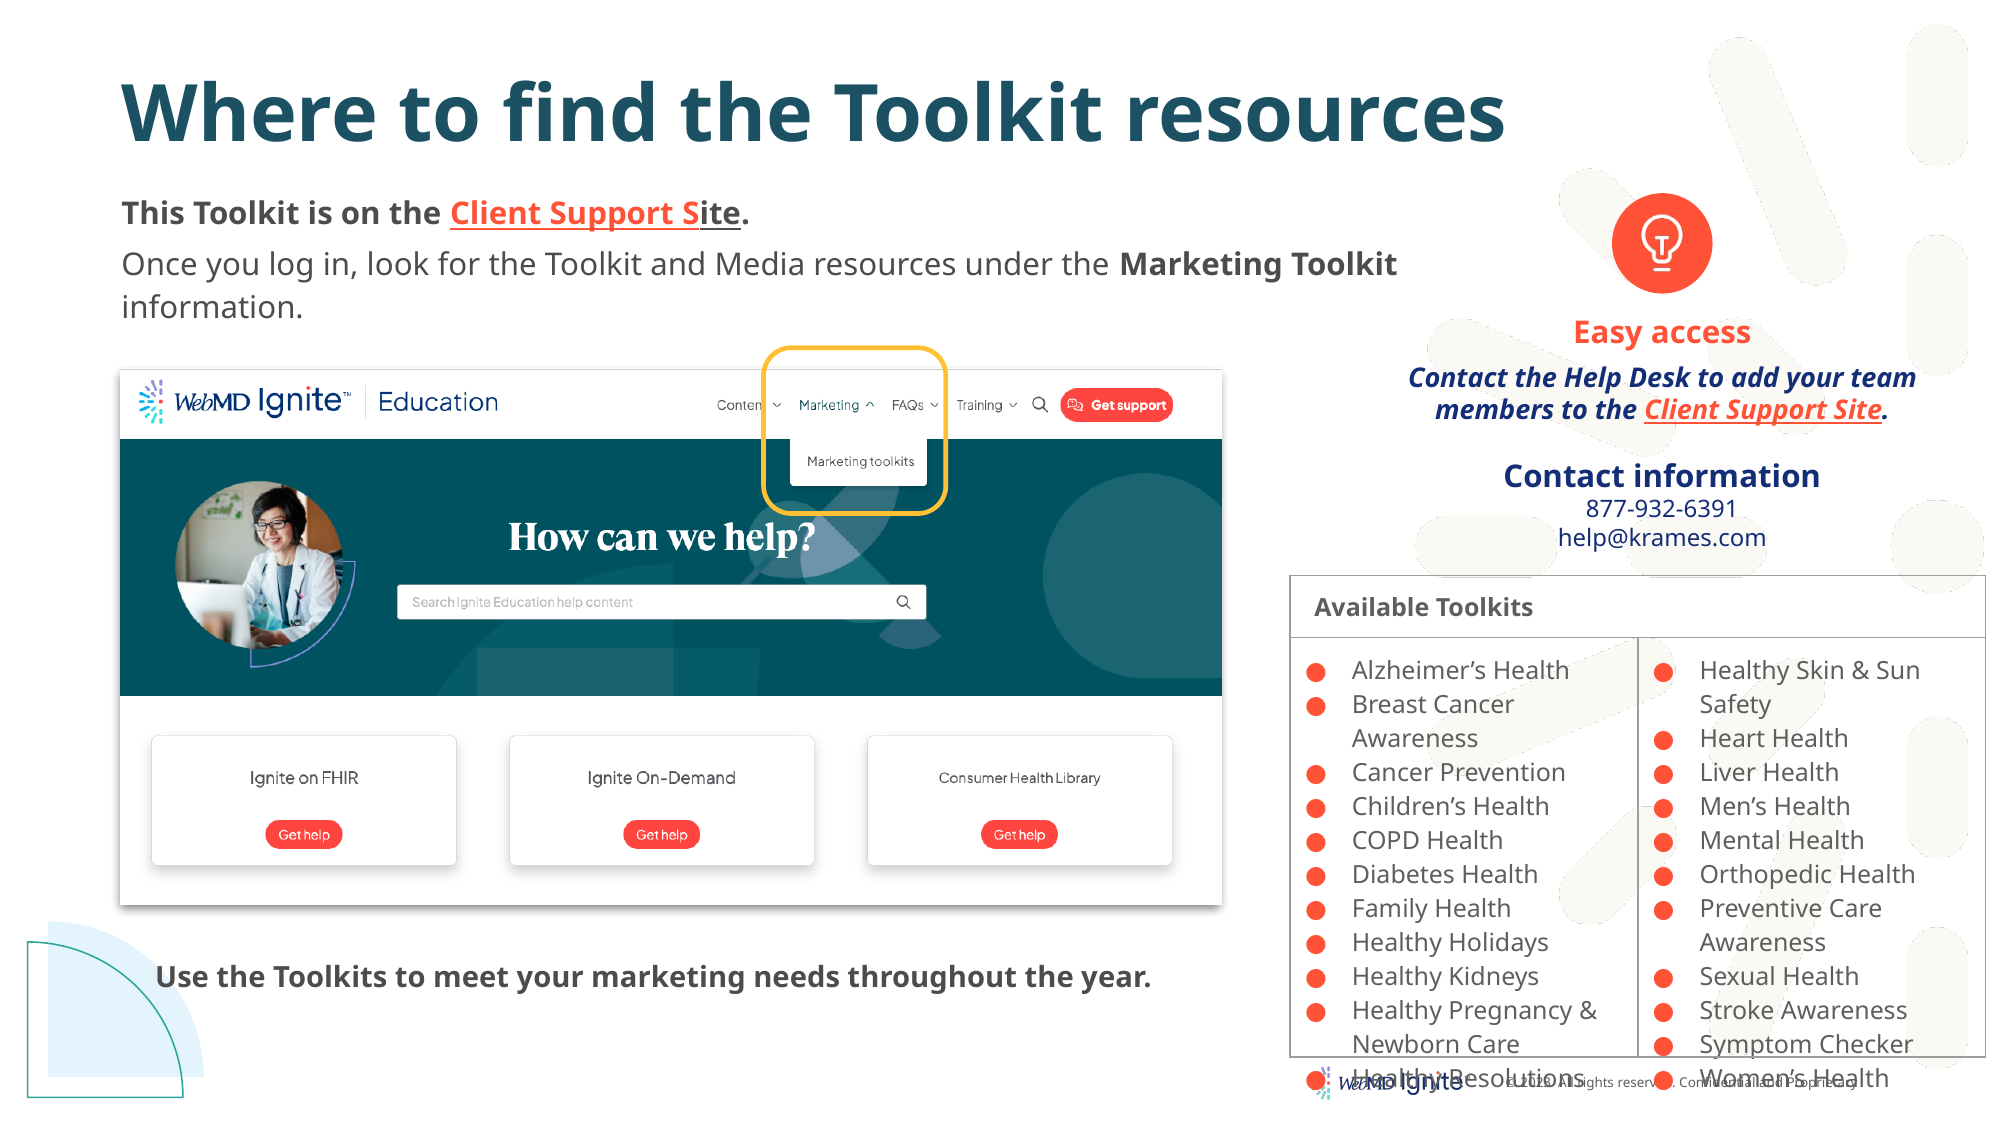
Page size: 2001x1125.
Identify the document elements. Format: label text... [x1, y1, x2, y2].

picture [120, 368, 1222, 905]
text_box [765, 347, 945, 366]
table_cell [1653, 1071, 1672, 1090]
text_box Once you log in, look for the Toolkit and Media resources under the Marketing Toolkit information. [121, 238, 1473, 325]
table_cell Healthy Skin & Sun Safety Heart Health Liver Health Men’s Health Mental Health Orthopedic Health Preventive Care Awareness Sexual Health Stroke Awareness Symptom Checker Women’s Health [1639, 638, 1985, 1056]
table_cell Alzheimer’s Health Breast Cancer Awareness Cancer Prevention Children’s Health COPD Health Diabetes Health Family Health Healthy Holidays Healthy Kidneys Healthy Pregnancy & Newborn Care Healthy Resolutions [1291, 638, 1637, 1056]
text_box Use the Toolkits to meet your marketing needs throughout the year. [141, 952, 1174, 994]
picture [1308, 1063, 1474, 1103]
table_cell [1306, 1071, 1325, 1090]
text_box This Toolkit is on the Client Support Site. [121, 187, 1353, 237]
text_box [1611, 192, 1713, 294]
text_box Easy access Contact the Help Desk to add your team members to the Client Support Site. Contact information 877-932-6391 help@krames.com [1364, 297, 1961, 566]
title Where to find the Toolkit resources [121, 0, 1864, 166]
table_header Available Toolkits [1291, 576, 1985, 637]
